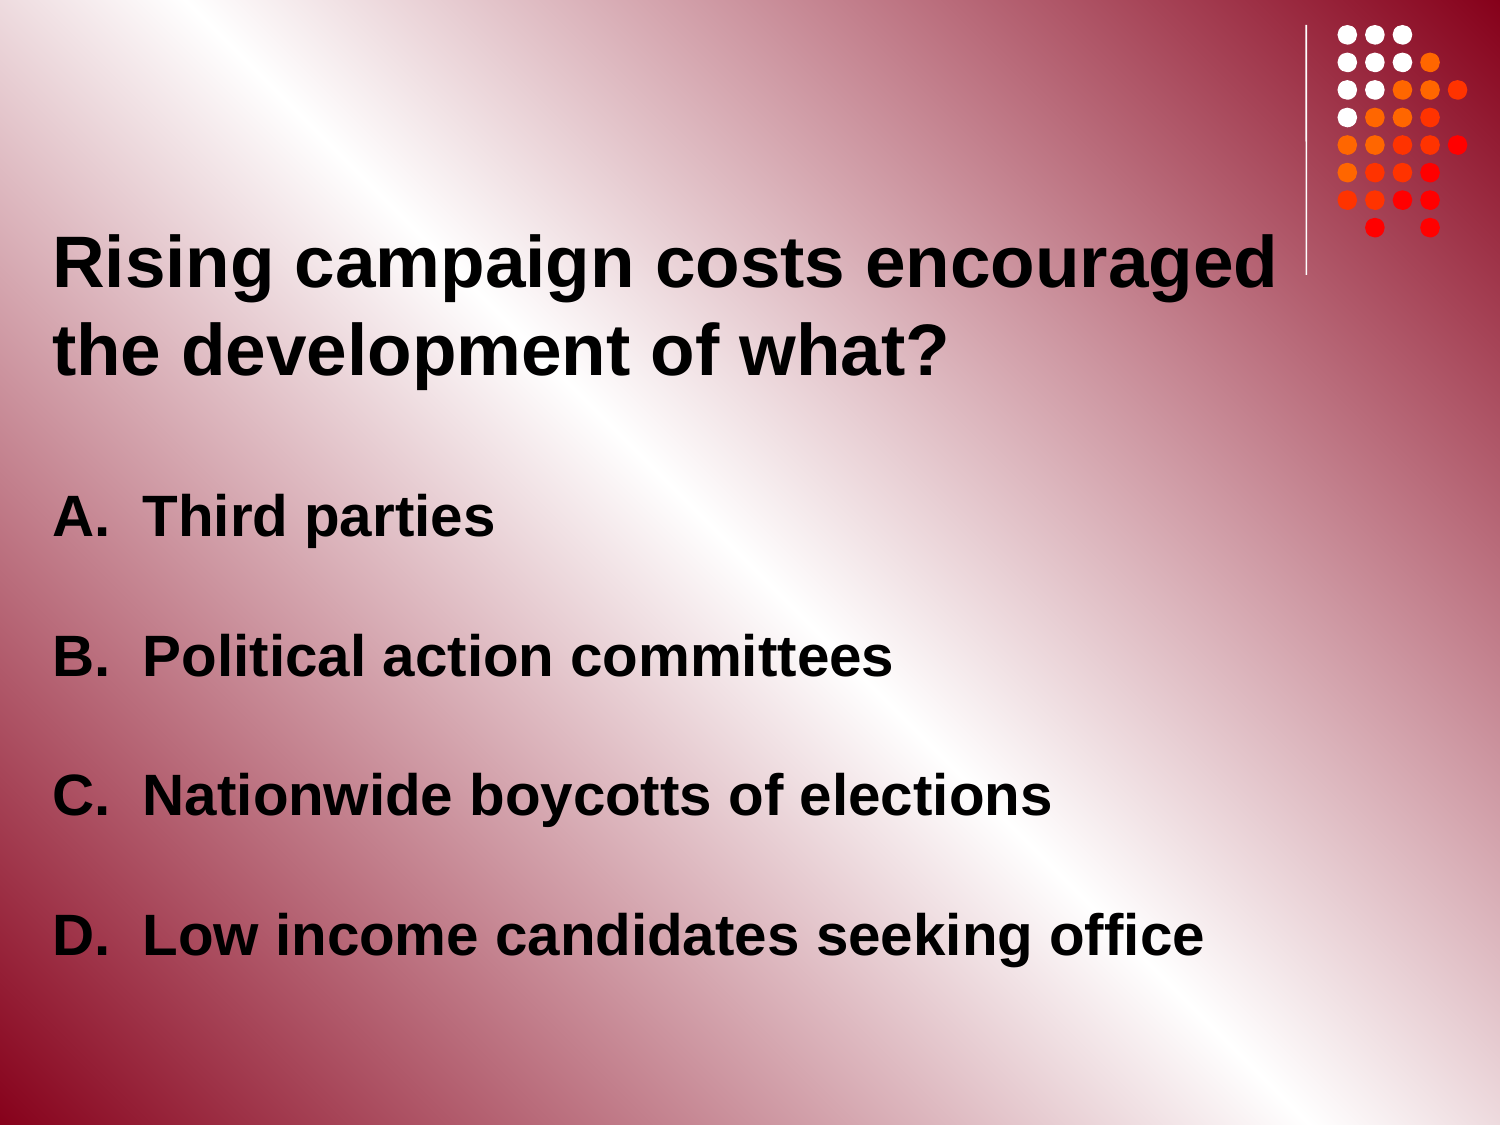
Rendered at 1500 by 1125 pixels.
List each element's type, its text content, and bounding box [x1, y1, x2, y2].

text_box Rising campaign costs encouraged the development of what? A. Third parties B. Political action committees C. Nationwide boycotts of elections D. Low income candidates seeking office [37, 937, 1313, 1125]
